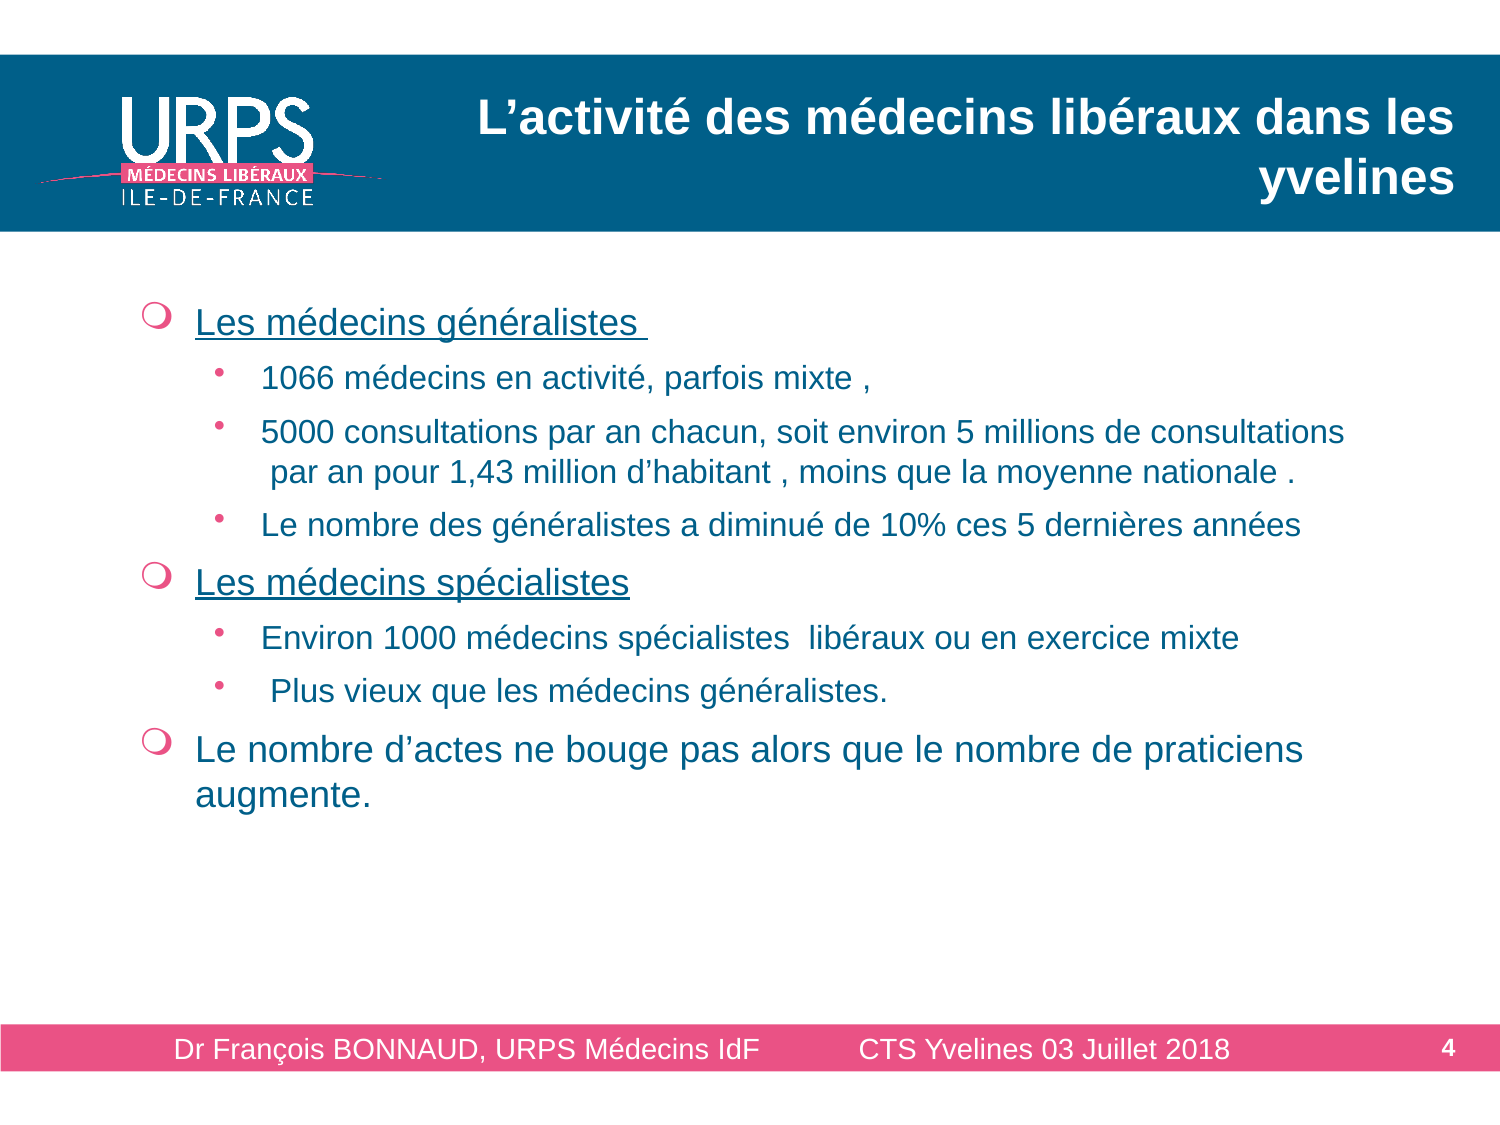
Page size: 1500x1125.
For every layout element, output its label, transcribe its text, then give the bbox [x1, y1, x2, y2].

picture [192, 190, 199, 205]
picture [146, 190, 154, 205]
picture [174, 190, 179, 205]
picture [304, 190, 311, 205]
slide_number 4 [1120, 1024, 1471, 1072]
list Les médecins généralistes 1066 médecins en activité, parfois mixte , 5000 consultations par an chacun, soit environ 5 millions de consultations par an pour 1,43 million d’habitant , moins que la moyenne nationale . Le nombre des généralistes a diminué de 10% ces 5 dernières années Les médecins spécialistes Environ 1000 médecins spécialistes libéraux ou en exercice mixte Plus vieux que les médecins généralistes. Le nombre d’actes ne bouge pas alors que le nombre de praticiens augmente. [123, 290, 1364, 1000]
title L’activité des médecins libéraux dans les yvelines [389, 55, 1471, 234]
picture [108, 98, 313, 183]
footer Dr François BONNAUD, URPS Médecins IdF CTS Yvelines 03 Juillet 2018 [64, 1022, 1341, 1071]
